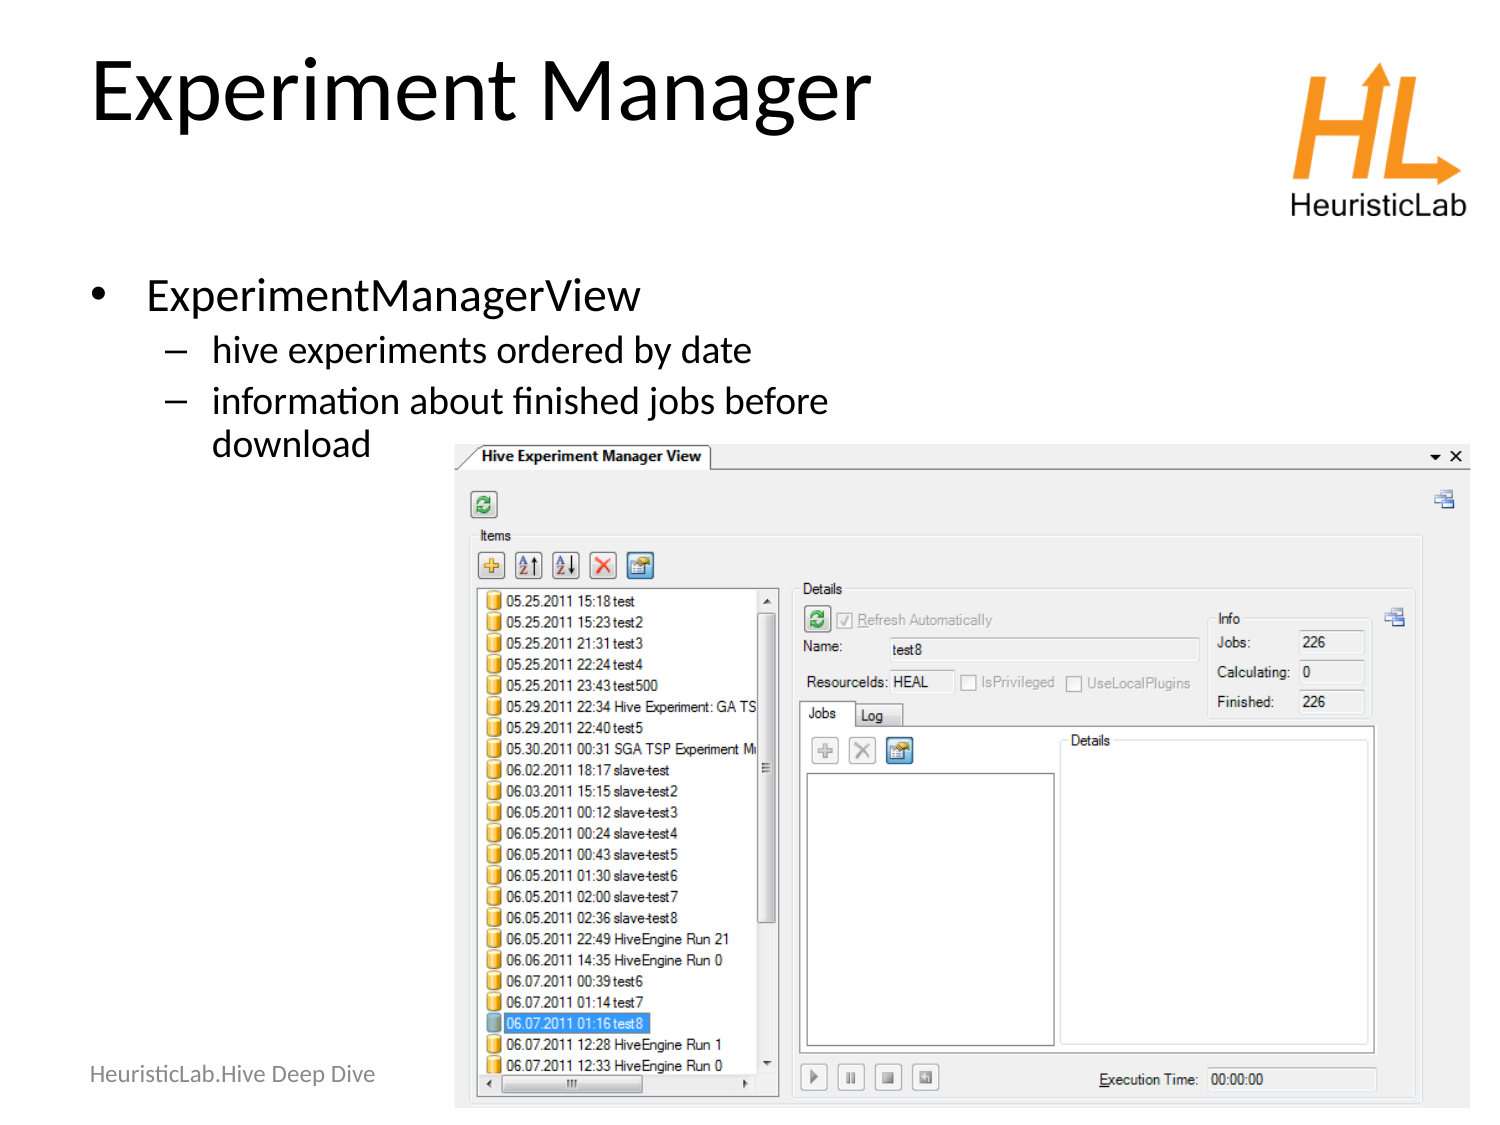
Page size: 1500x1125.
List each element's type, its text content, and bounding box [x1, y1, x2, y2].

text_box HeuristicLab.Hive Deep Dive [75, 1042, 425, 1103]
title Experiment Manager [74, 44, 1282, 233]
picture [1281, 27, 1474, 244]
list ExperimentManagerView hive experiments ordered by date information about finished jobs before download [74, 262, 869, 1006]
picture [454, 443, 1471, 1109]
